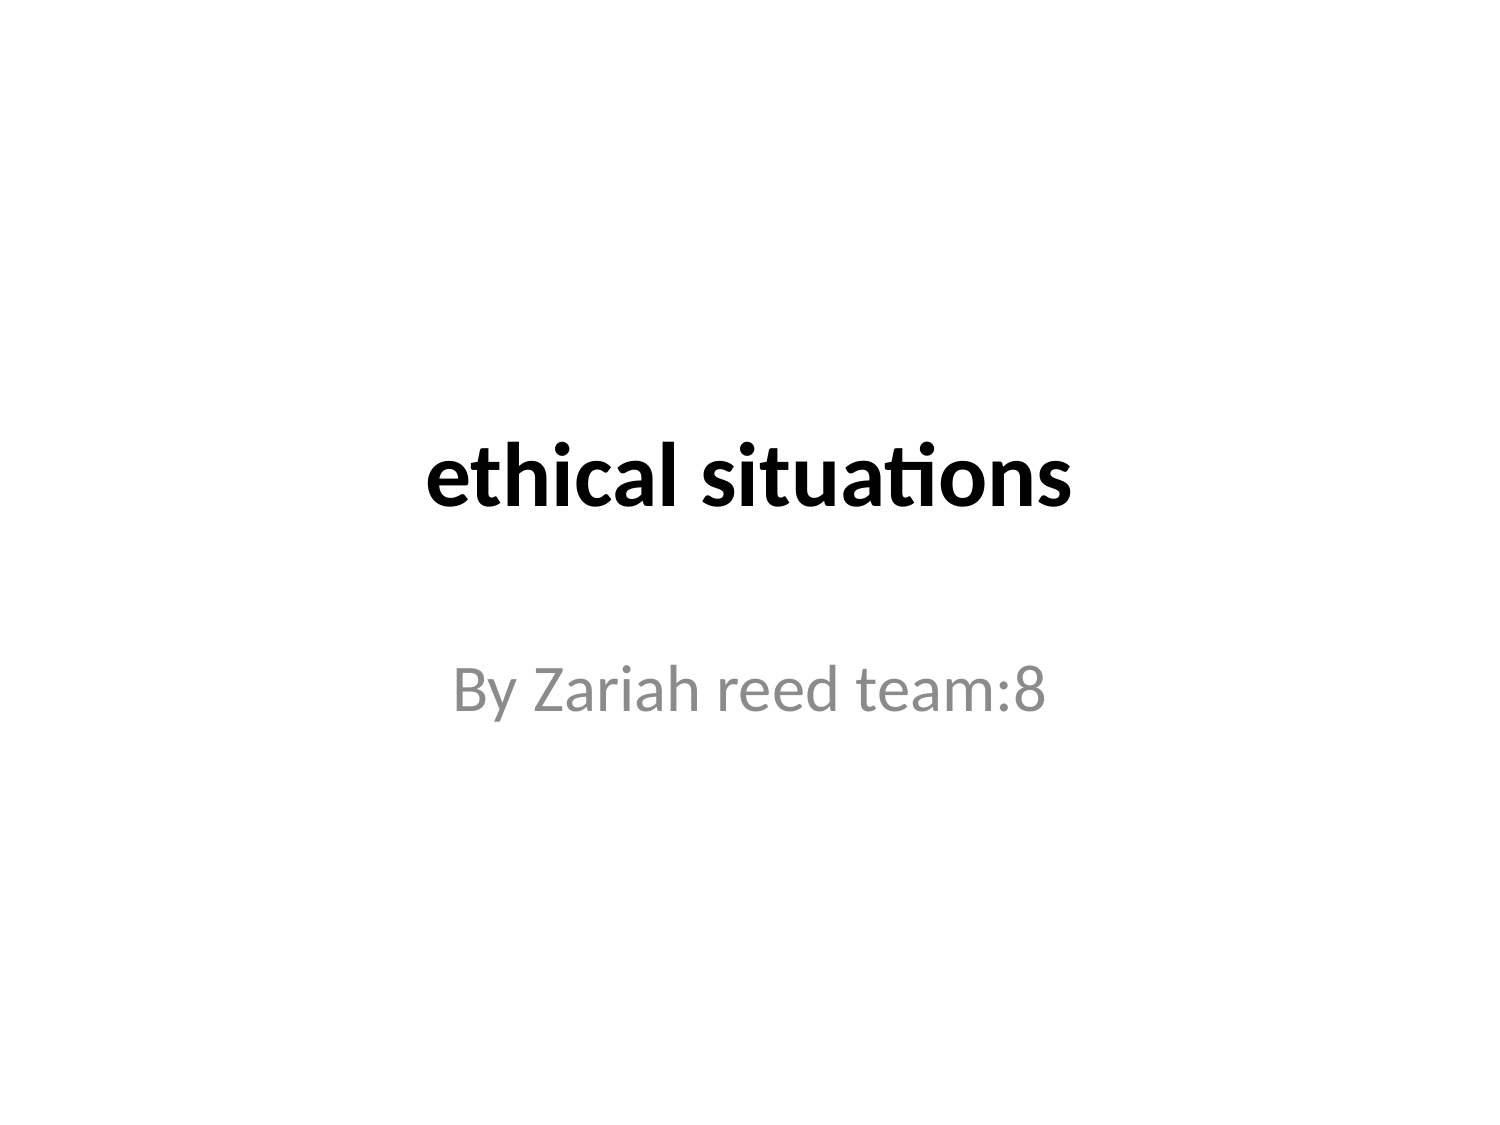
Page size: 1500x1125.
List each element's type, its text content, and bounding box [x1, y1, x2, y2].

subtitle By Zariah reed team:8 [225, 637, 1275, 925]
title ethical situations [112, 349, 1388, 591]
